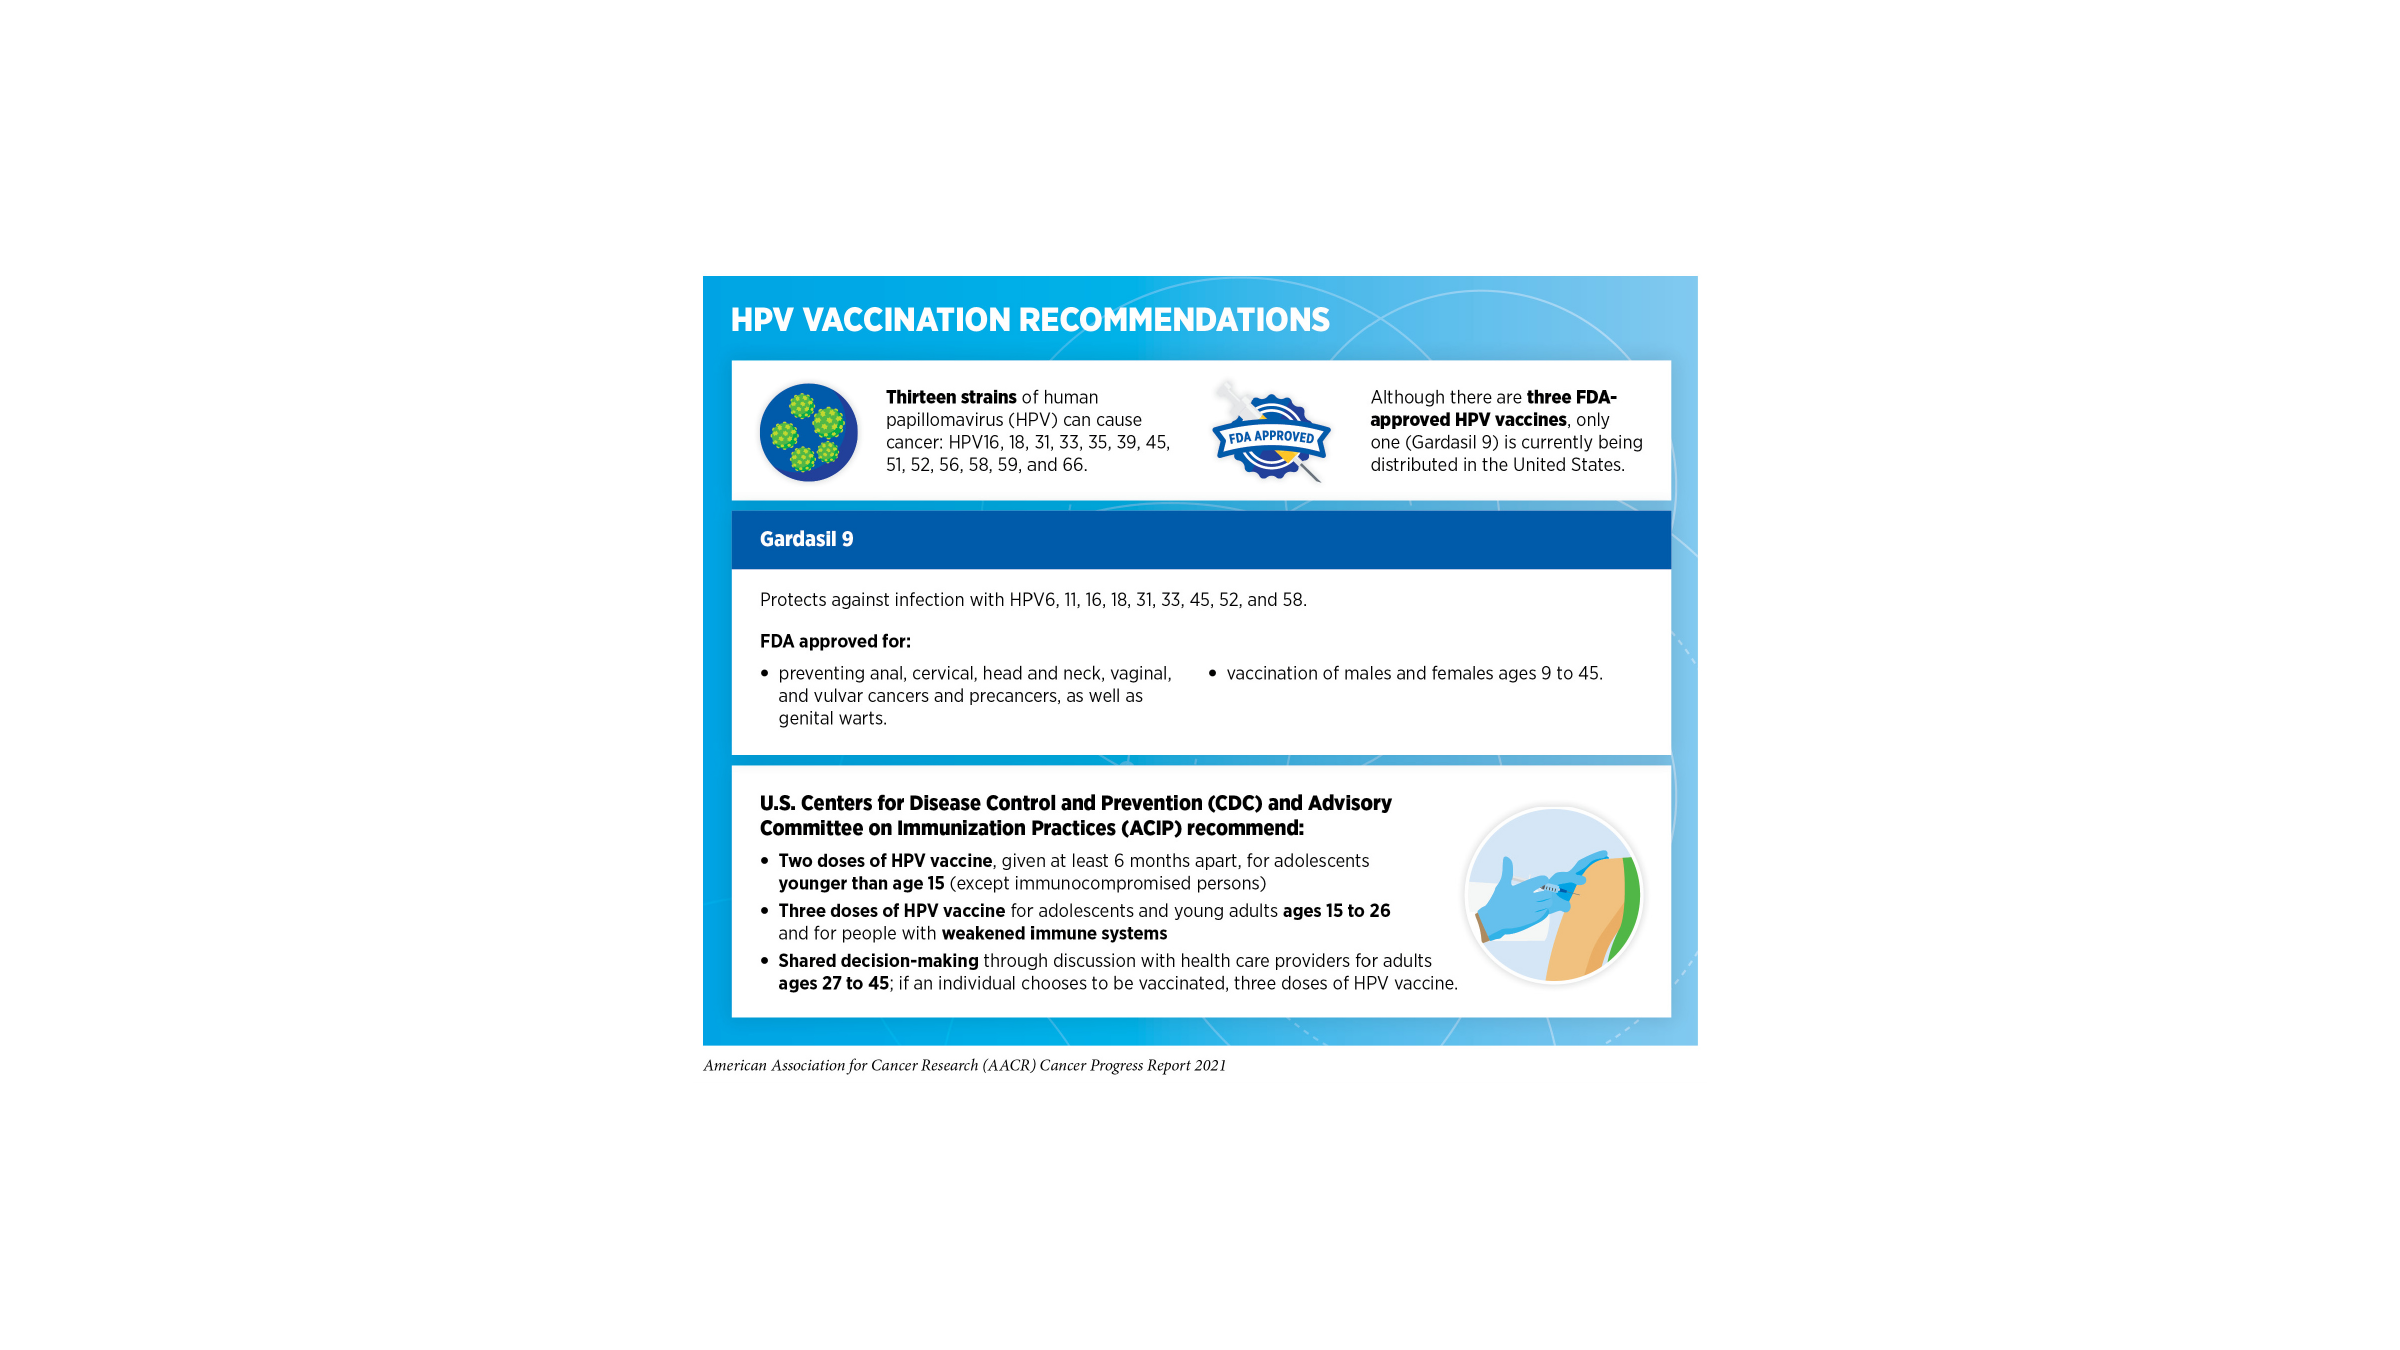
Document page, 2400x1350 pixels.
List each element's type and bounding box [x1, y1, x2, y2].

picture [693, 267, 1707, 1083]
